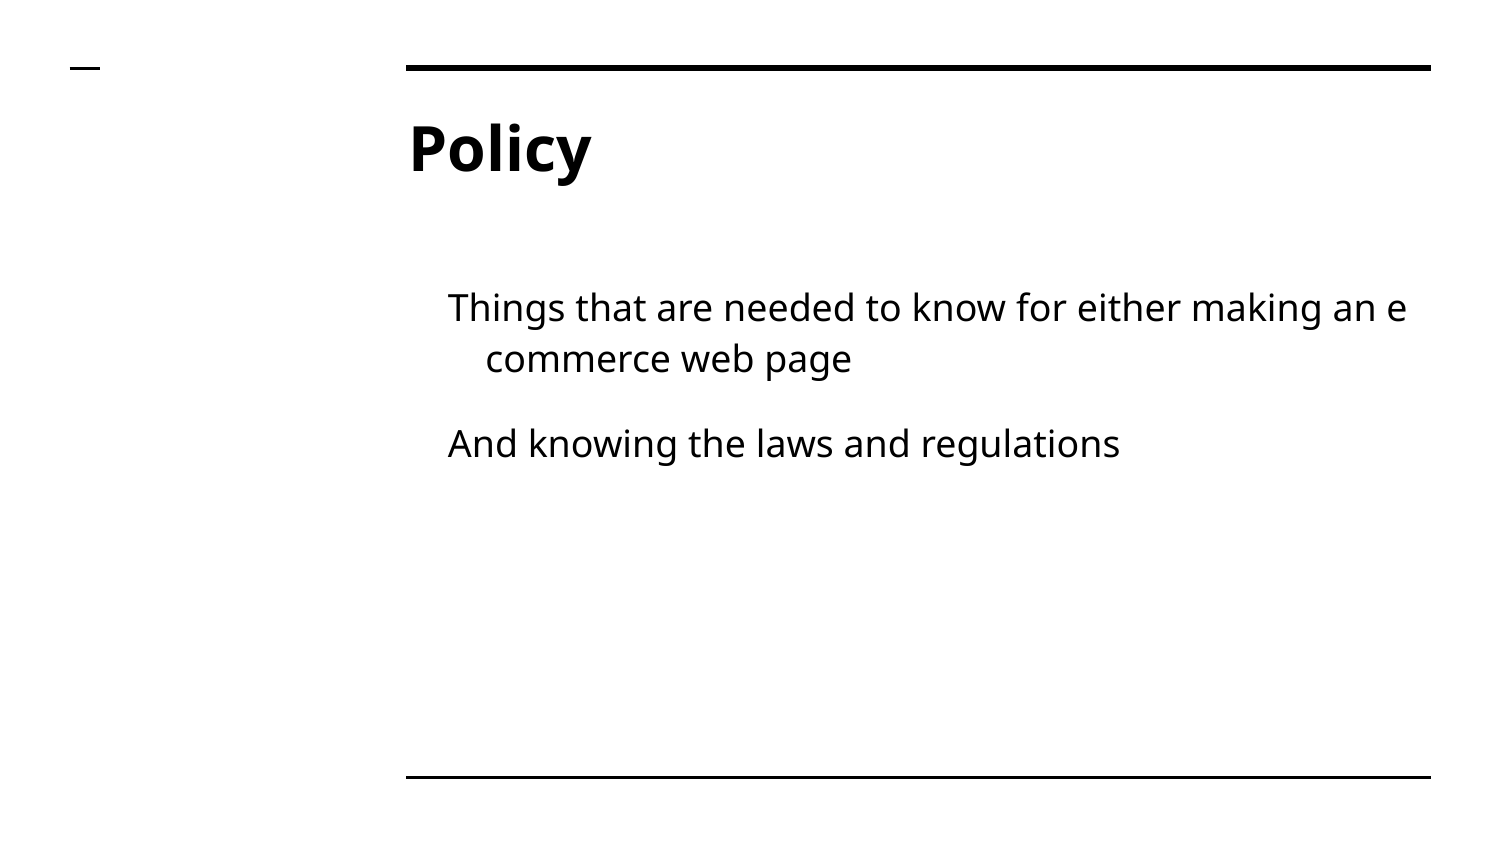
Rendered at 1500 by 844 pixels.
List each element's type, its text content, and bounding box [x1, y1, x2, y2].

list Things that are needed to know for either making an e commerce web page And knowing the laws and regulations [395, 261, 1433, 755]
title Policy [393, 94, 1431, 199]
